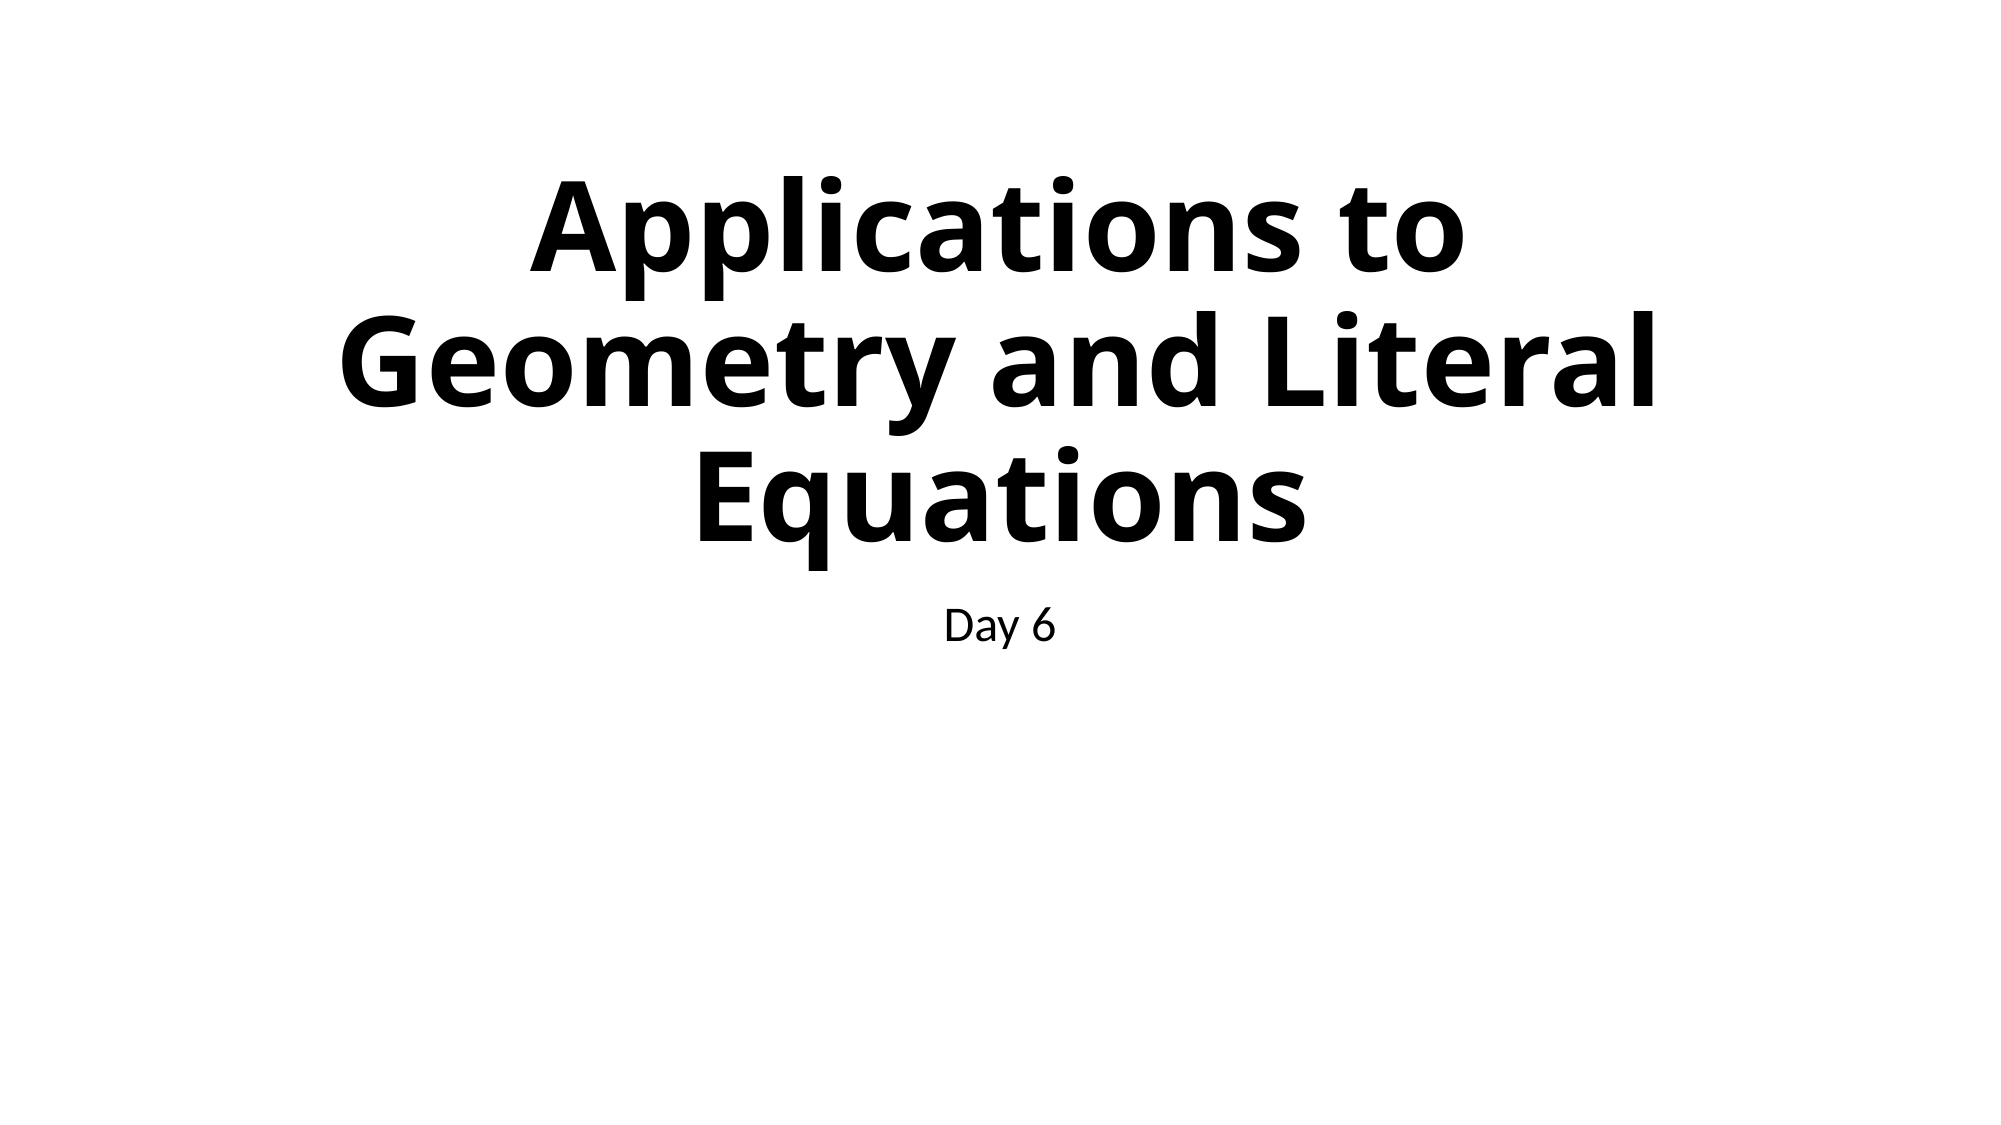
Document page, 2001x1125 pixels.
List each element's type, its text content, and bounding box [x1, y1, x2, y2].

subtitle Day 6 [249, 590, 1750, 863]
title Applications to Geometry and Literal Equations [249, 184, 1750, 576]
